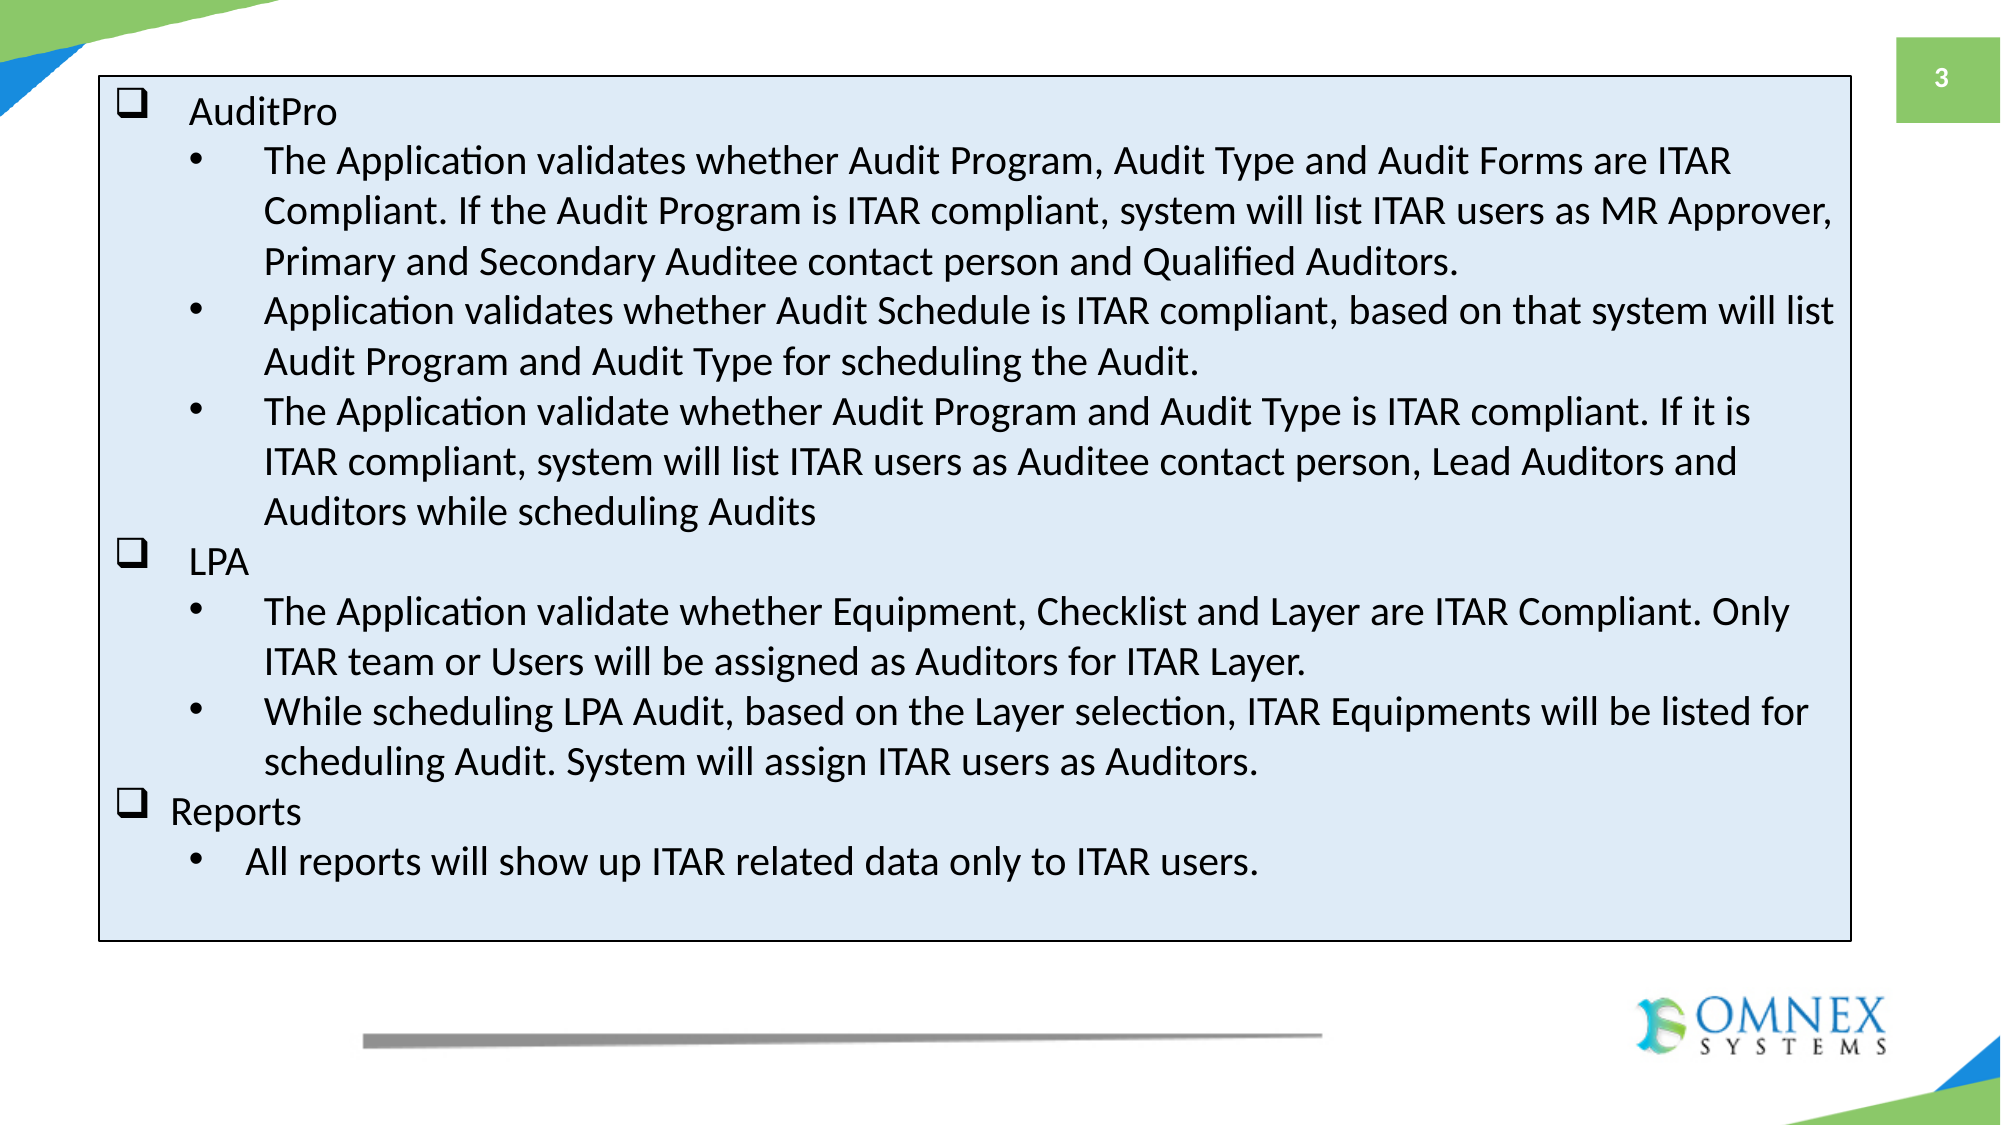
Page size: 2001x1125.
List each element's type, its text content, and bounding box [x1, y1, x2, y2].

slide_number 3 [1919, 46, 2000, 106]
picture [0, 0, 283, 117]
picture [1616, 978, 2001, 1125]
picture [349, 1013, 1354, 1062]
text_box AuditPro The Application validates whether Audit Program, Audit Type and Audit Forms are ITAR Compliant. If the Audit Program is ITAR compliant, system will list ITAR users as MR Approver, Primary and Secondary Auditee contact person and Qualified Auditors. Application validates whether Audit Schedule is ITAR compliant, based on that system will list Audit Program and Audit Type for scheduling the Audit. The Application validate whether Audit Program and Audit Type is ITAR compliant. If it is ITAR compliant, system will list ITAR users as Auditee contact person, Lead Auditors and Auditors while scheduling Audits LPA The Application validate whether Equipment, Checklist and Layer are ITAR Compliant. Only ITAR team or Users will be assigned as Auditors for ITAR Layer. While scheduling LPA Audit, based on the Layer selection, ITAR Equipments will be listed for scheduling Audit. System will assign ITAR users as Auditors. Reports All reports will show up ITAR related data only to ITAR users. [99, 75, 1851, 941]
